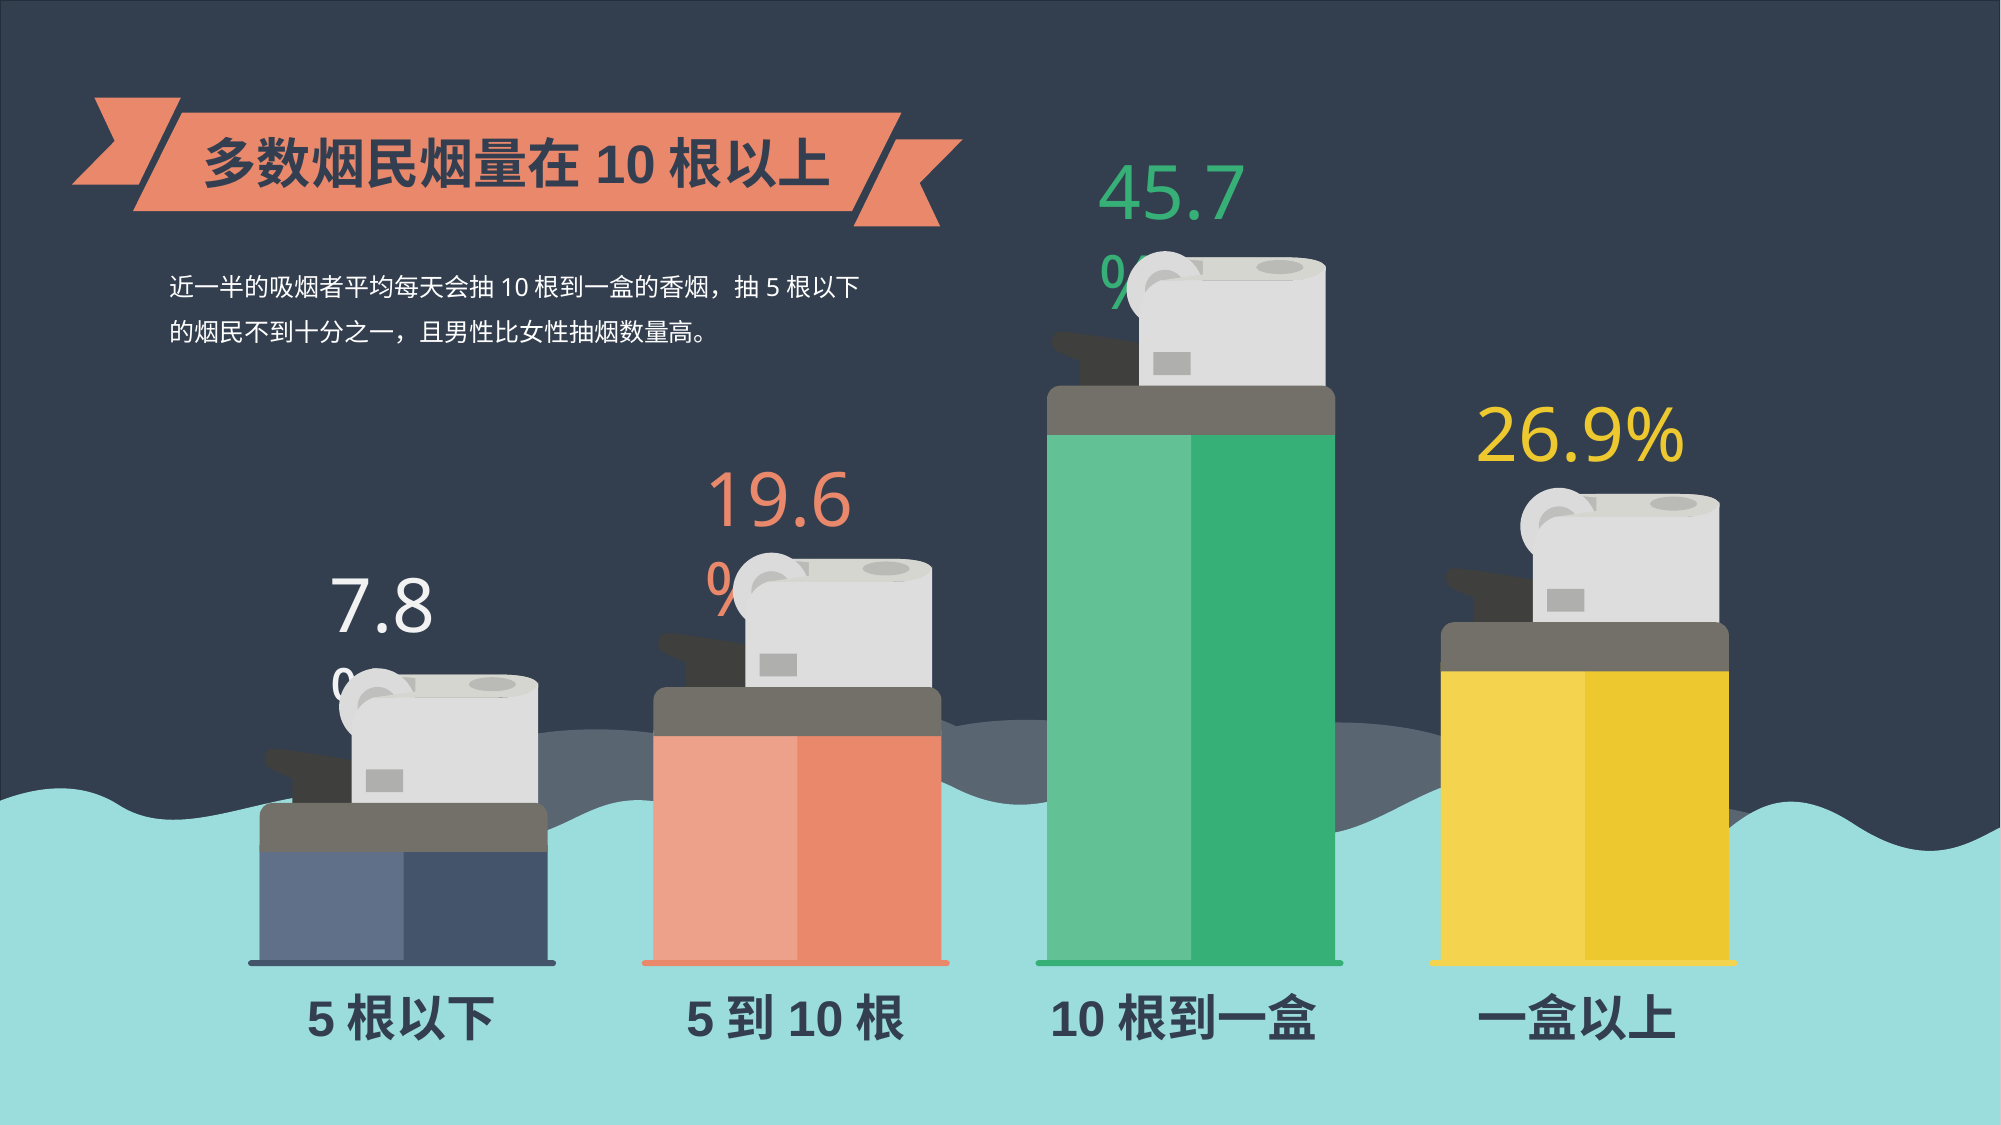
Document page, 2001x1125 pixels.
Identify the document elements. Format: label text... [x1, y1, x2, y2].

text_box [1429, 379, 1738, 1055]
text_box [0, 687, 2000, 1125]
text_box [1035, 136, 1344, 1055]
text_box 近一半的吸烟者平均每天会抽10根到一盒的香烟，抽5根以下的烟民不到十分之一，且男性比女性抽烟数量高。 [154, 249, 884, 354]
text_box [641, 443, 950, 1055]
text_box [247, 550, 557, 1055]
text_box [71, 97, 963, 227]
